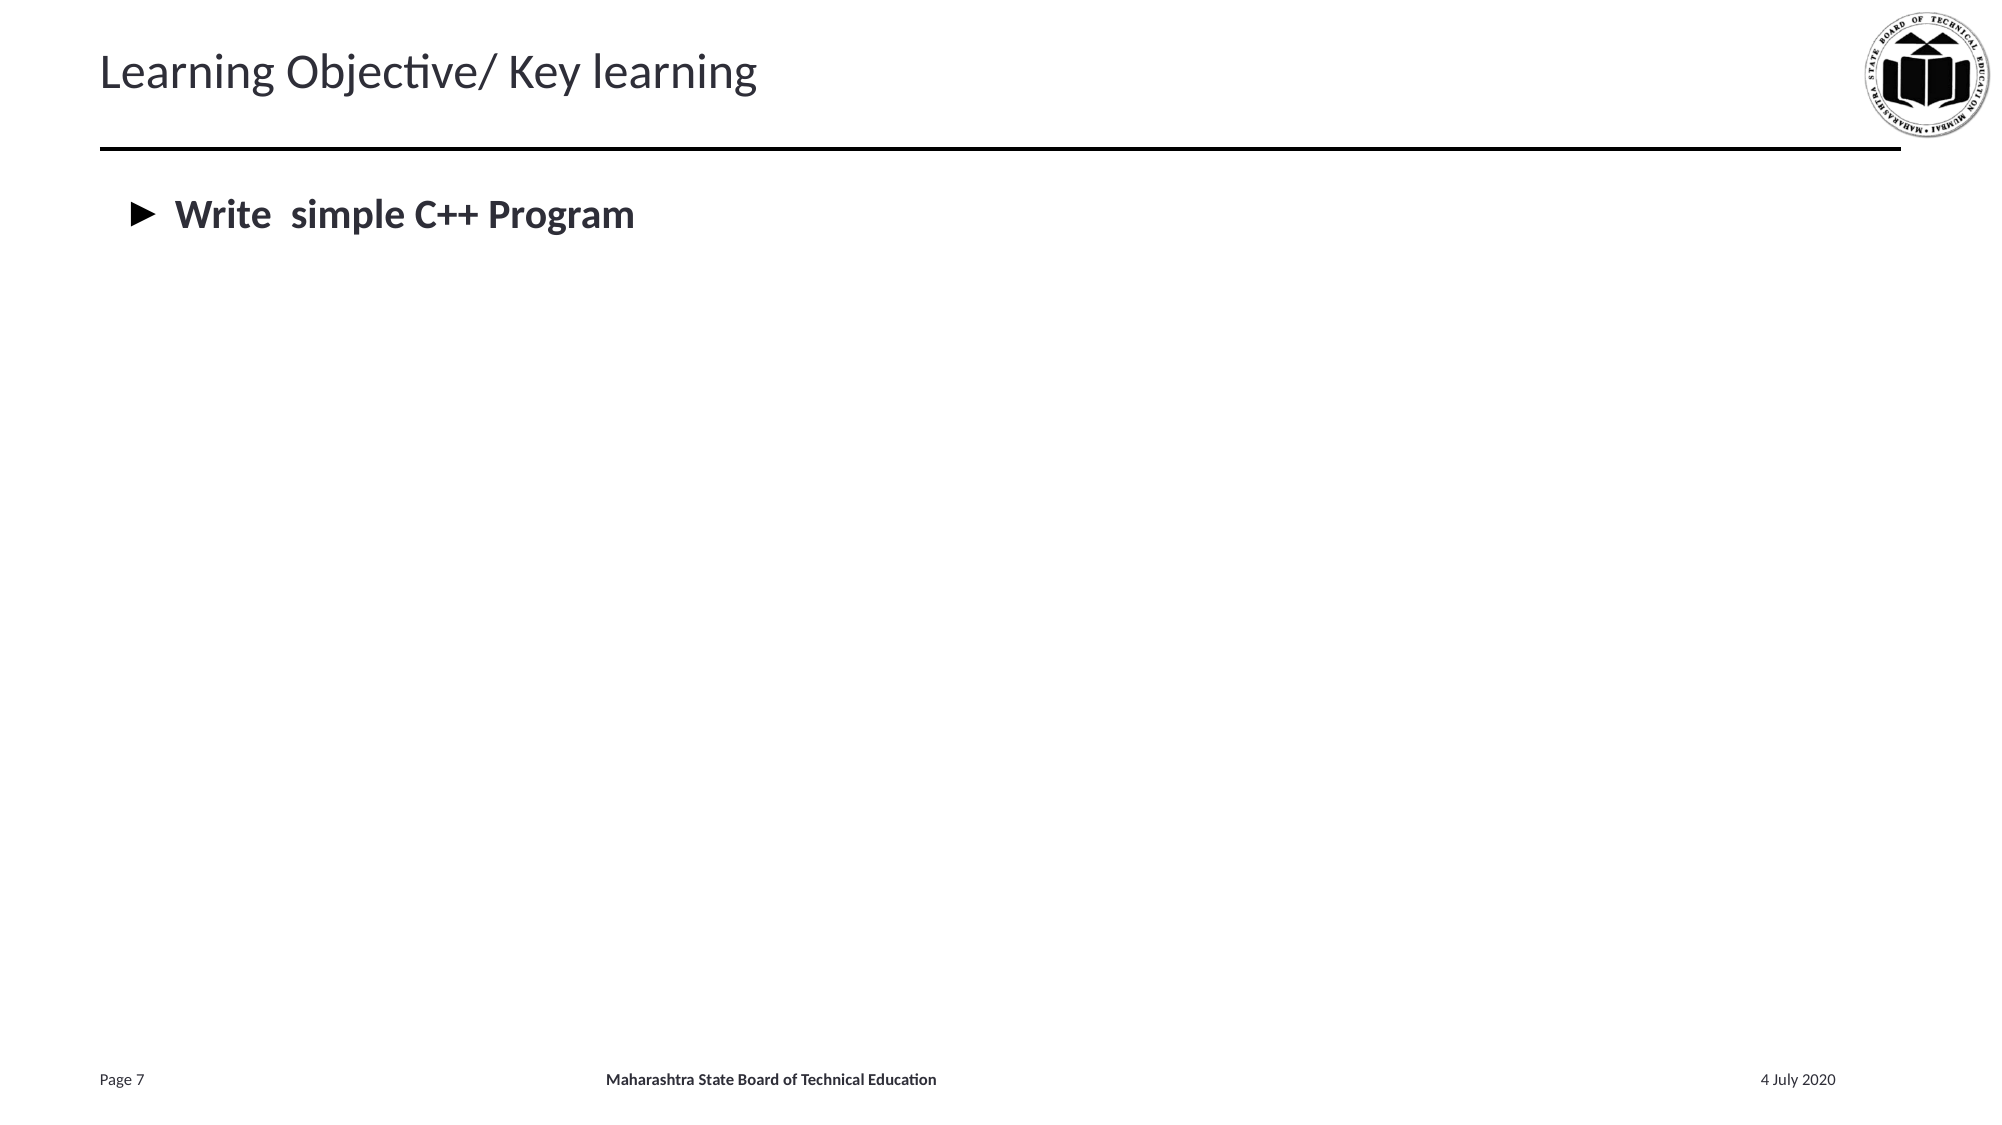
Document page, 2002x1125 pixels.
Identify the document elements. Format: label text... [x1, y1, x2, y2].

list Write simple C++ Program [100, 186, 1901, 999]
picture [1852, 0, 2001, 149]
title Learning Objective/ Key learning [100, 48, 1901, 146]
